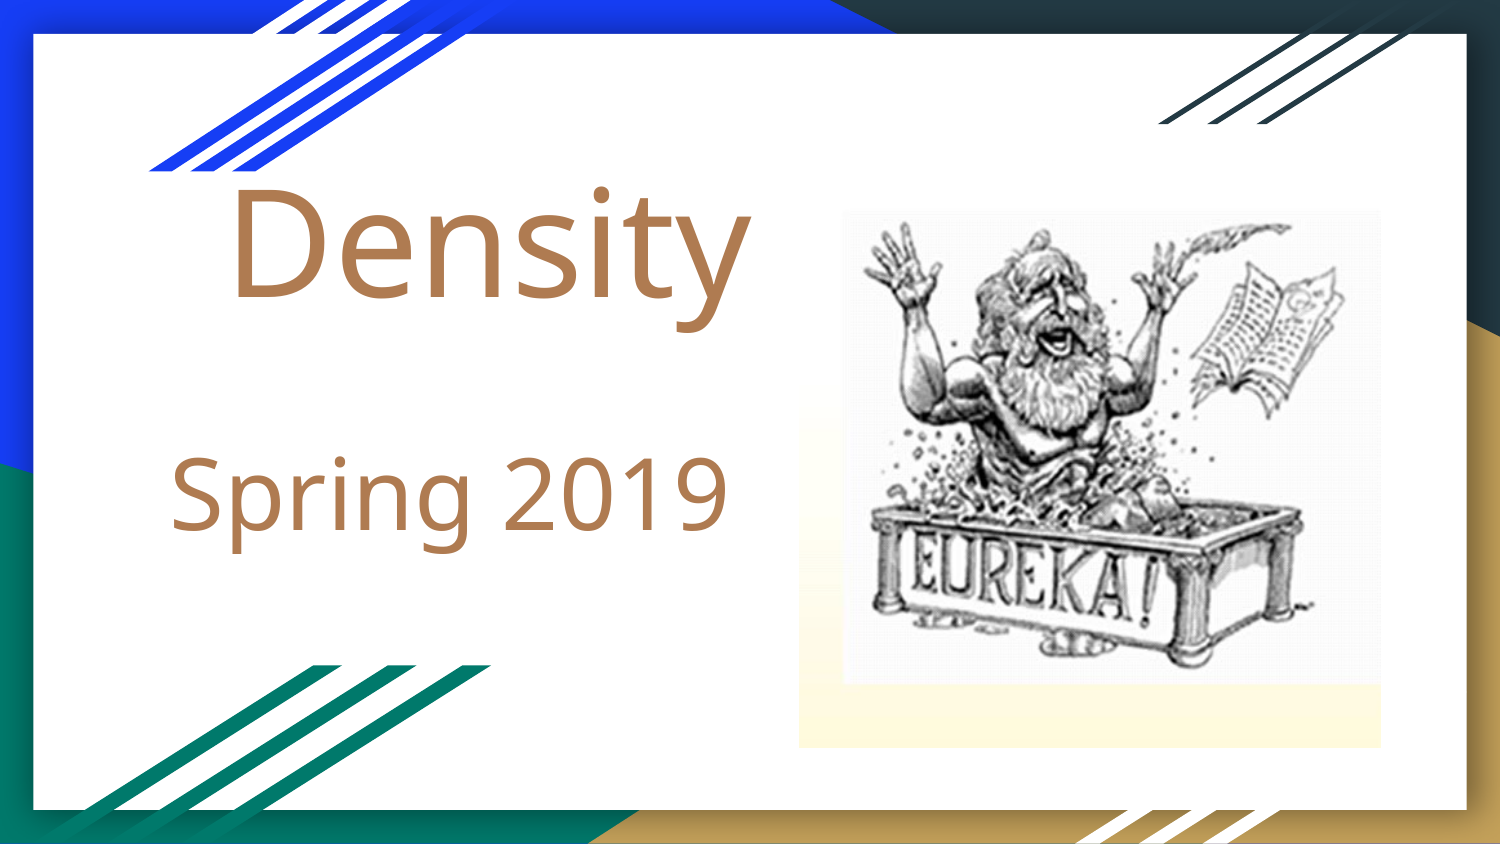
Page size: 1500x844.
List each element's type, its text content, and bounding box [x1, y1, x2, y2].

picture [798, 142, 1381, 749]
title Density [51, 68, 926, 406]
title Spring 2019 [66, 321, 793, 659]
